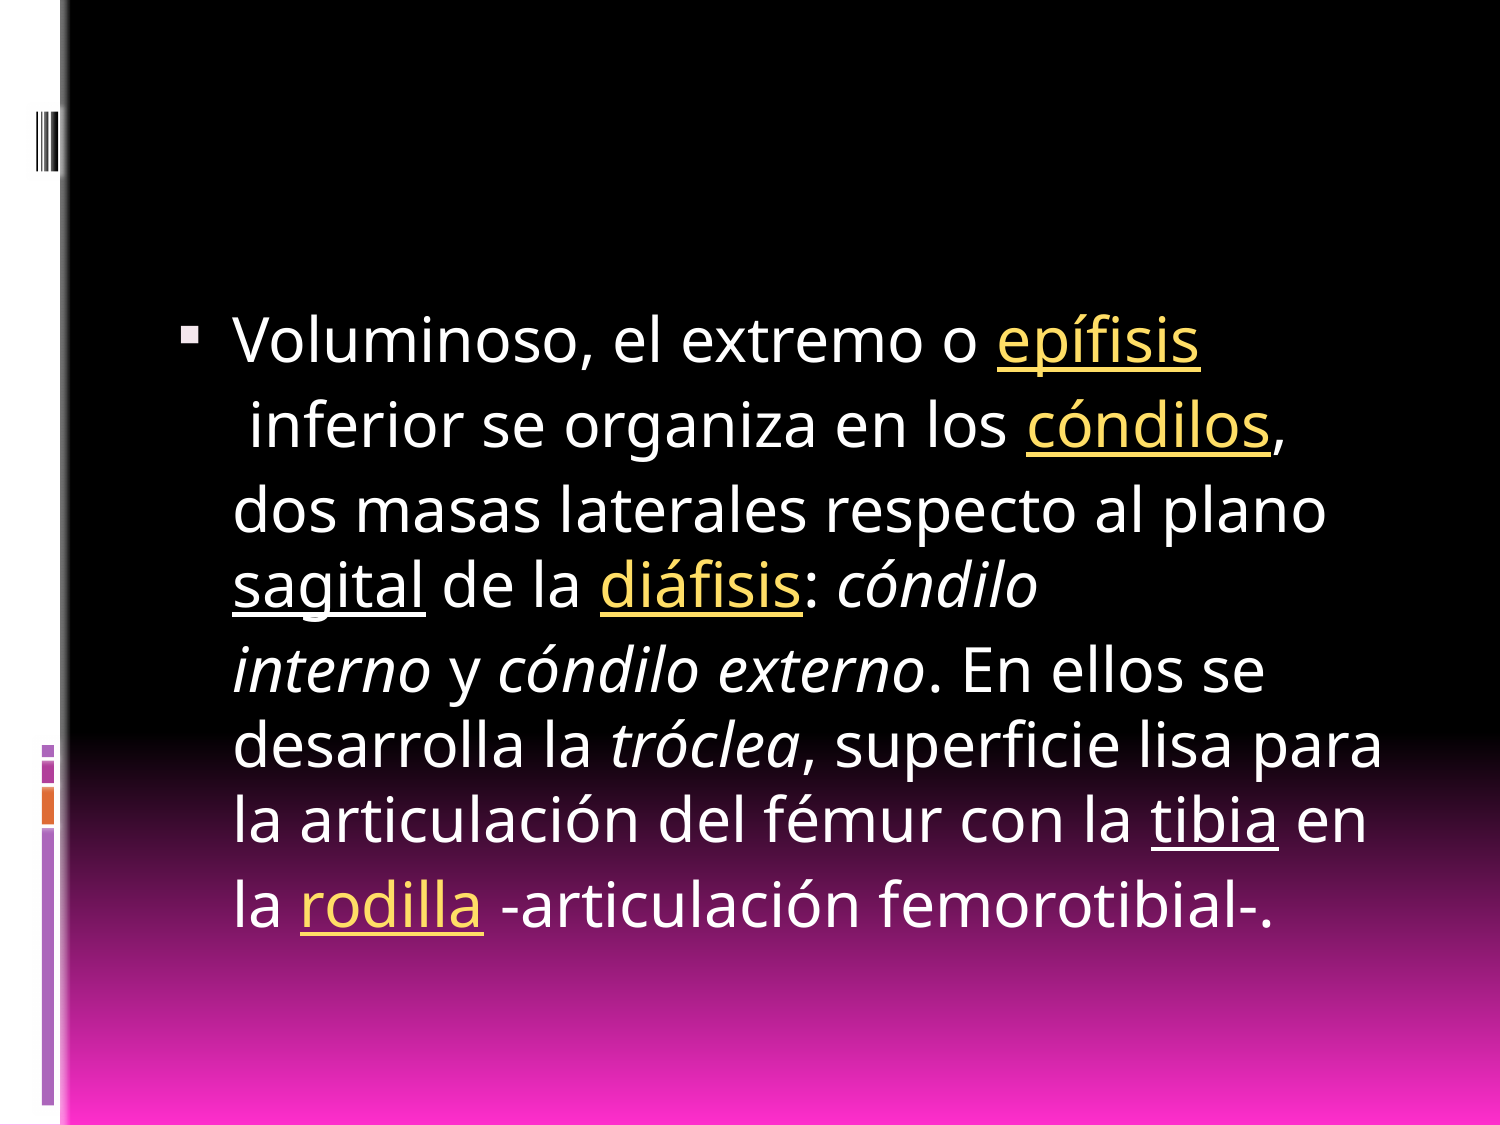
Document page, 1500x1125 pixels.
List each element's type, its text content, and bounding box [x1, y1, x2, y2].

list Voluminoso, el extremo o epífisis inferior se organiza en los cóndilos, dos masas laterales respecto al plano sagital de la diáfisis: cóndilo interno y cóndilo externo. En ellos se desarrolla la tróclea, superficie lisa para la articulación del fémur con la tibia en la rodilla -articulación femorotibial-. [150, 292, 1425, 1043]
